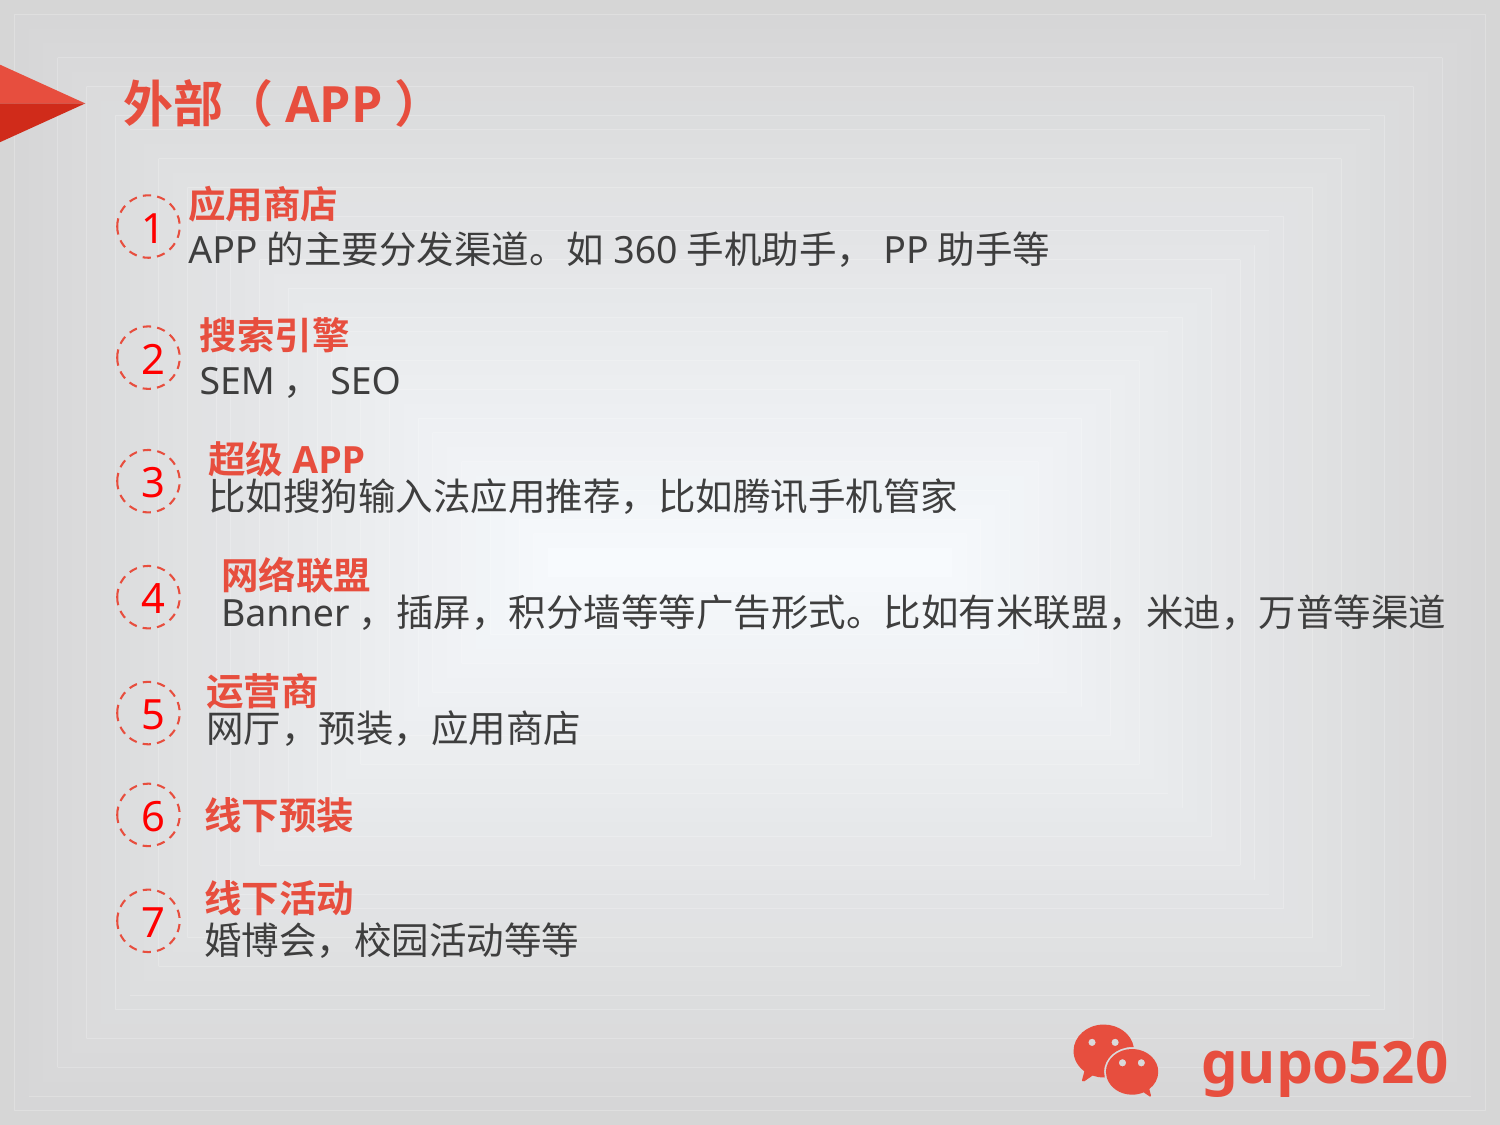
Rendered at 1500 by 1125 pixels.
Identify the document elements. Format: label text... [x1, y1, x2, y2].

text_box 外部（APP） [108, 65, 517, 141]
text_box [1073, 1018, 1473, 1104]
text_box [0, 64, 86, 143]
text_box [117, 173, 1478, 971]
